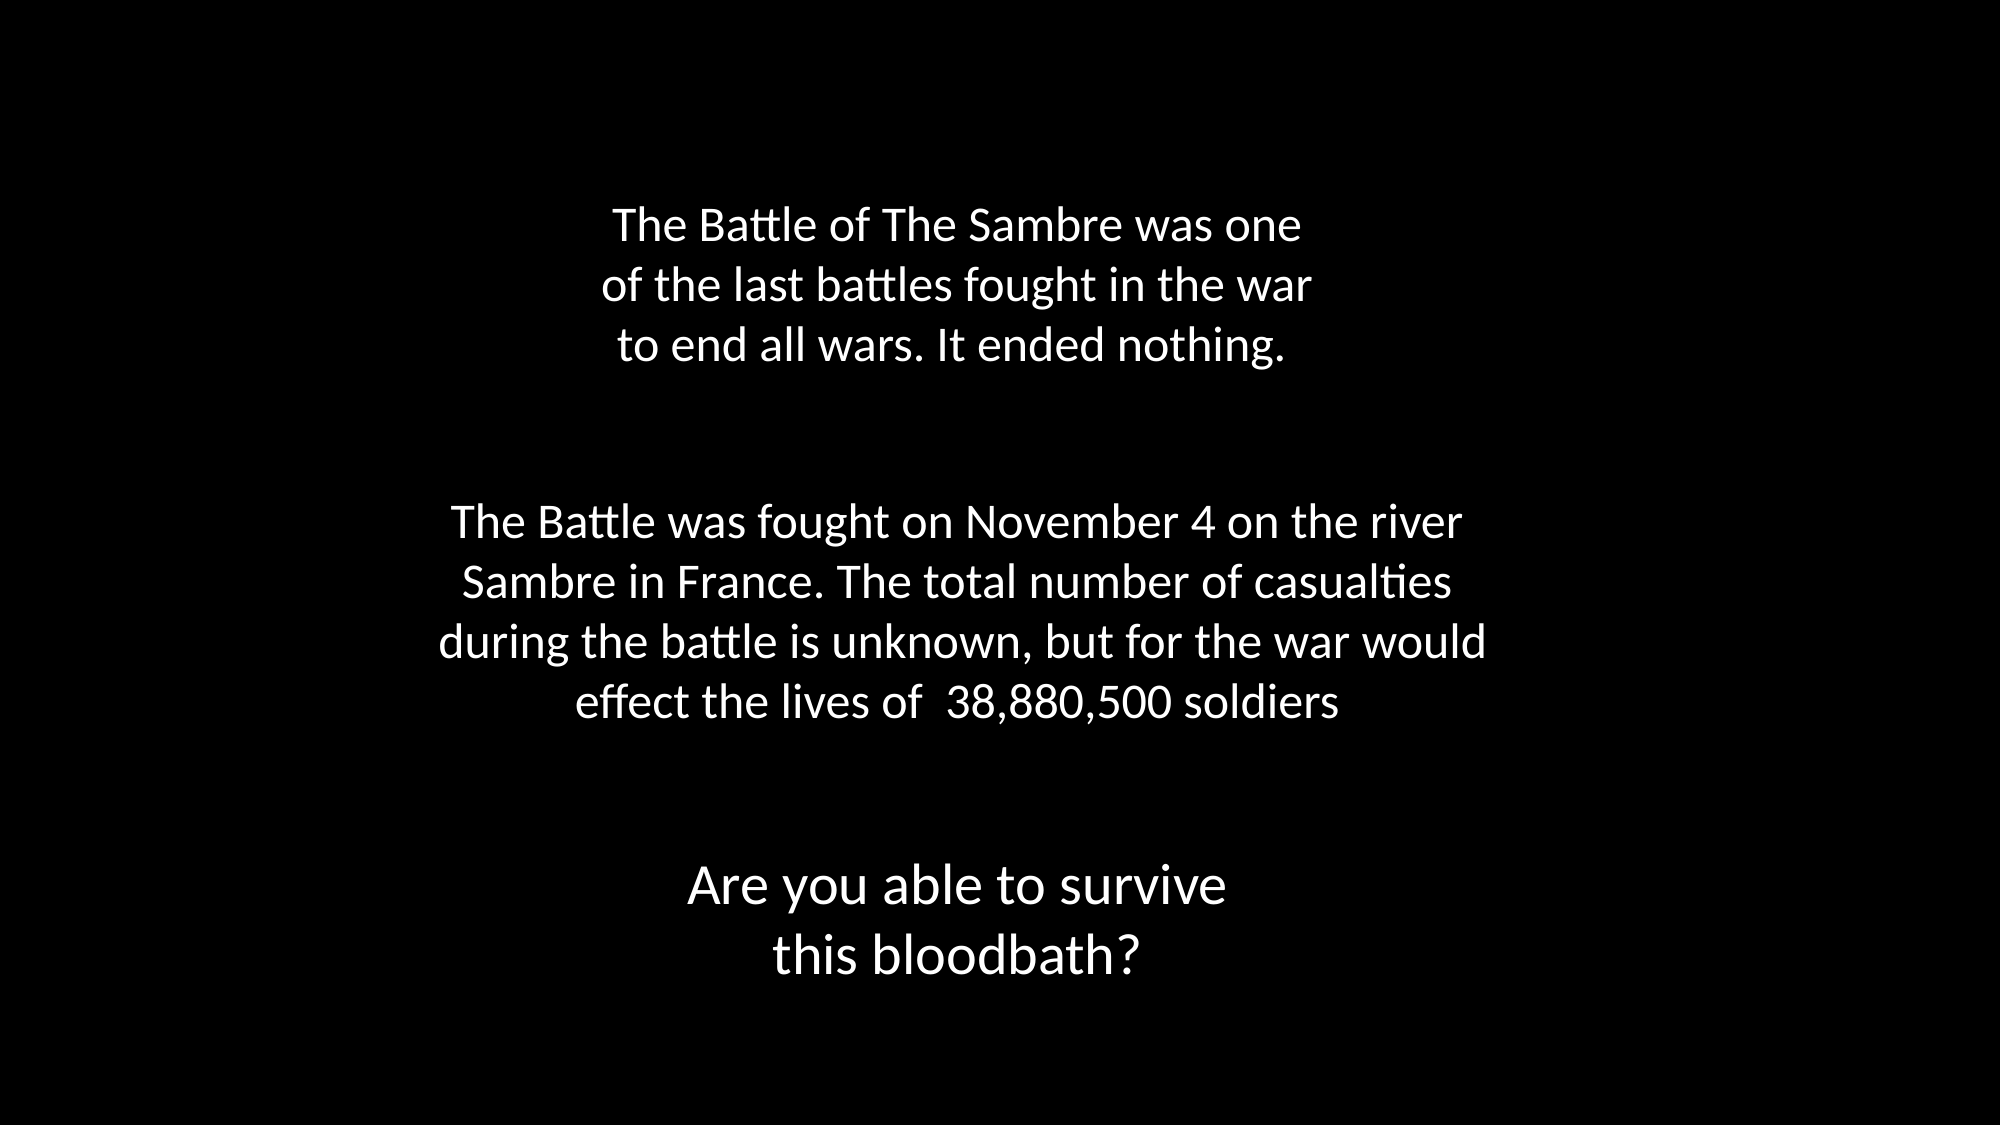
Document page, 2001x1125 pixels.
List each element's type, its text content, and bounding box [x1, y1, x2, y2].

text_box The Battle of The Sambre was one of the last battles fought in the war to end all wars. It ended nothing. [584, 184, 1331, 380]
text_box The Battle was fought on November 4 on the river Sambre in France. The total number of casualties during the battle is unknown, but for the war would effect the lives of 38,880,500 soldiers [403, 481, 1512, 737]
text_box Are you able to survive this bloodbath? [662, 838, 1254, 994]
